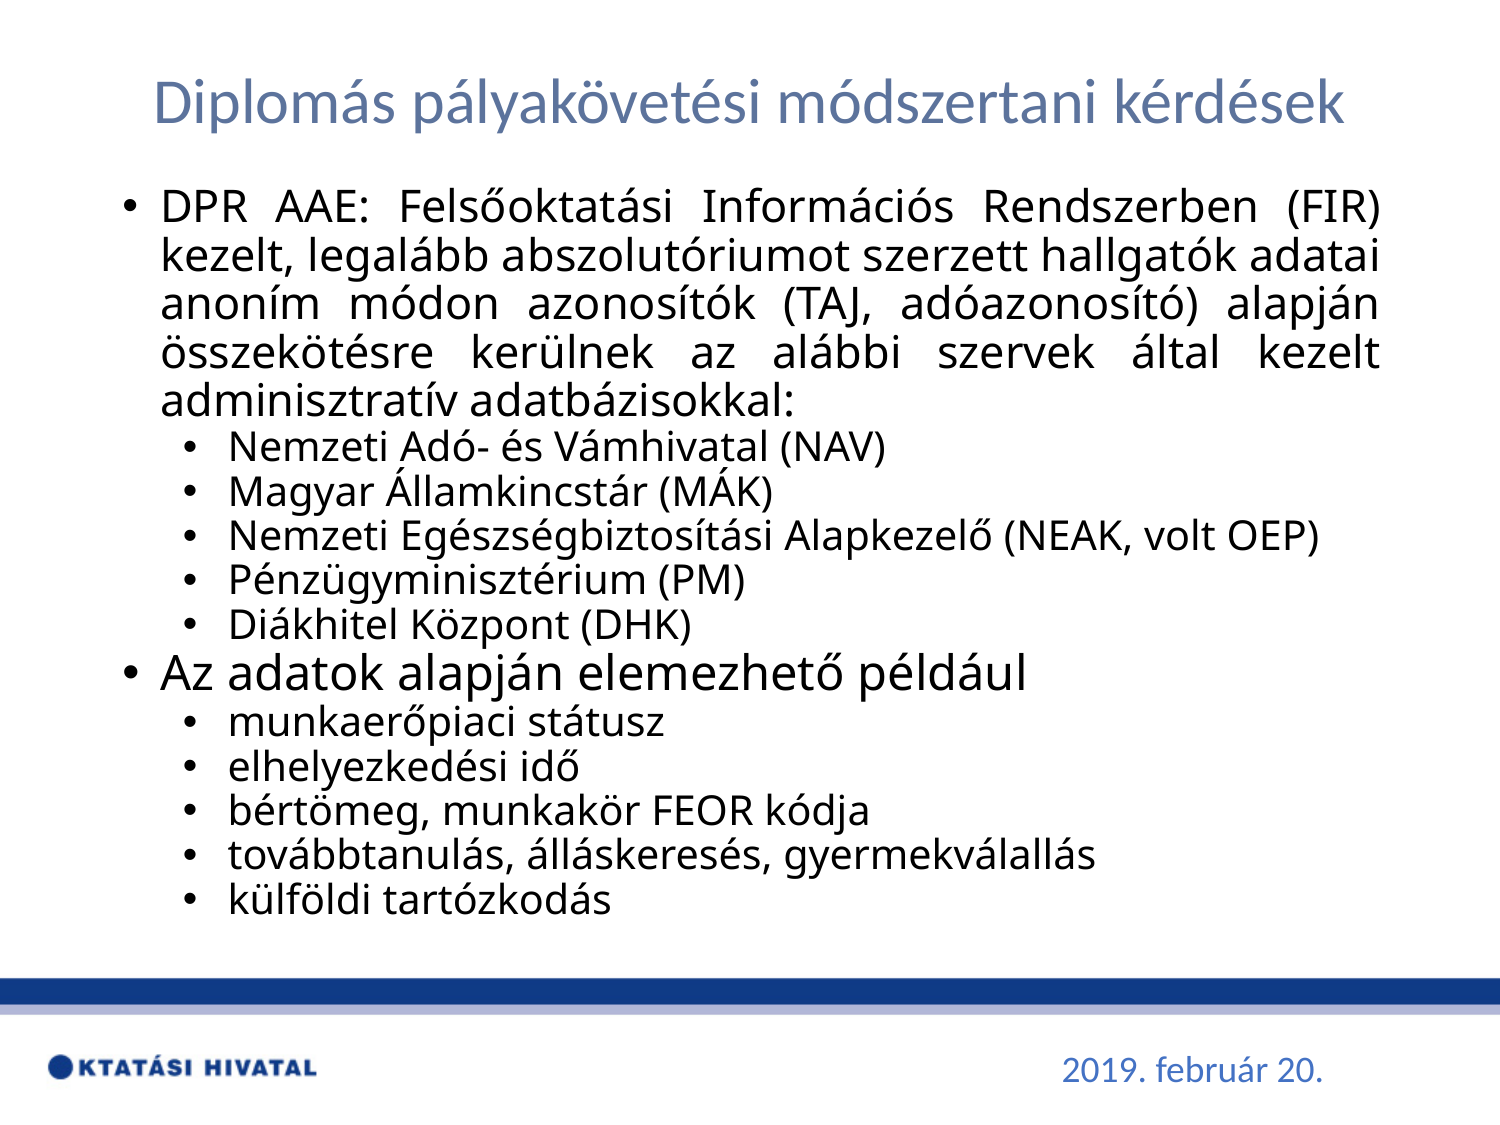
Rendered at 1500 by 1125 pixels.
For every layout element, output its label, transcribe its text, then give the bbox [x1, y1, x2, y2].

title Diplomás pályakövetési módszertani kérdések [103, 29, 1397, 176]
list DPR AAE: Felsőoktatási Információs Rendszerben (FIR) kezelt, legalább abszolutóriumot szerzett hallgatók adatai anoním módon azonosítók (TAJ, adóazonosító) alapján összekötésre kerülnek az alábbi szervek által kezelt adminisztratív adatbázisokkal: Nemzeti Adó- és Vámhivatal (NAV) Magyar Államkincstár (MÁK) Nemzeti Egészségbiztosítási Alapkezelő (NEAK, volt OEP) Pénzügyminisztérium (PM) Diákhitel Központ (DHK) Az adatok alapján elemezhető például munkaerőpiaci státusz elhelyezkedési idő bértömeg, munkakör FEOR kódja továbbtanulás, álláskeresés, gyermekválallás külföldi tartózkodás [103, 176, 1397, 947]
footer 2019. február 20. [917, 1037, 1469, 1098]
picture [0, 0, 1500, 1125]
